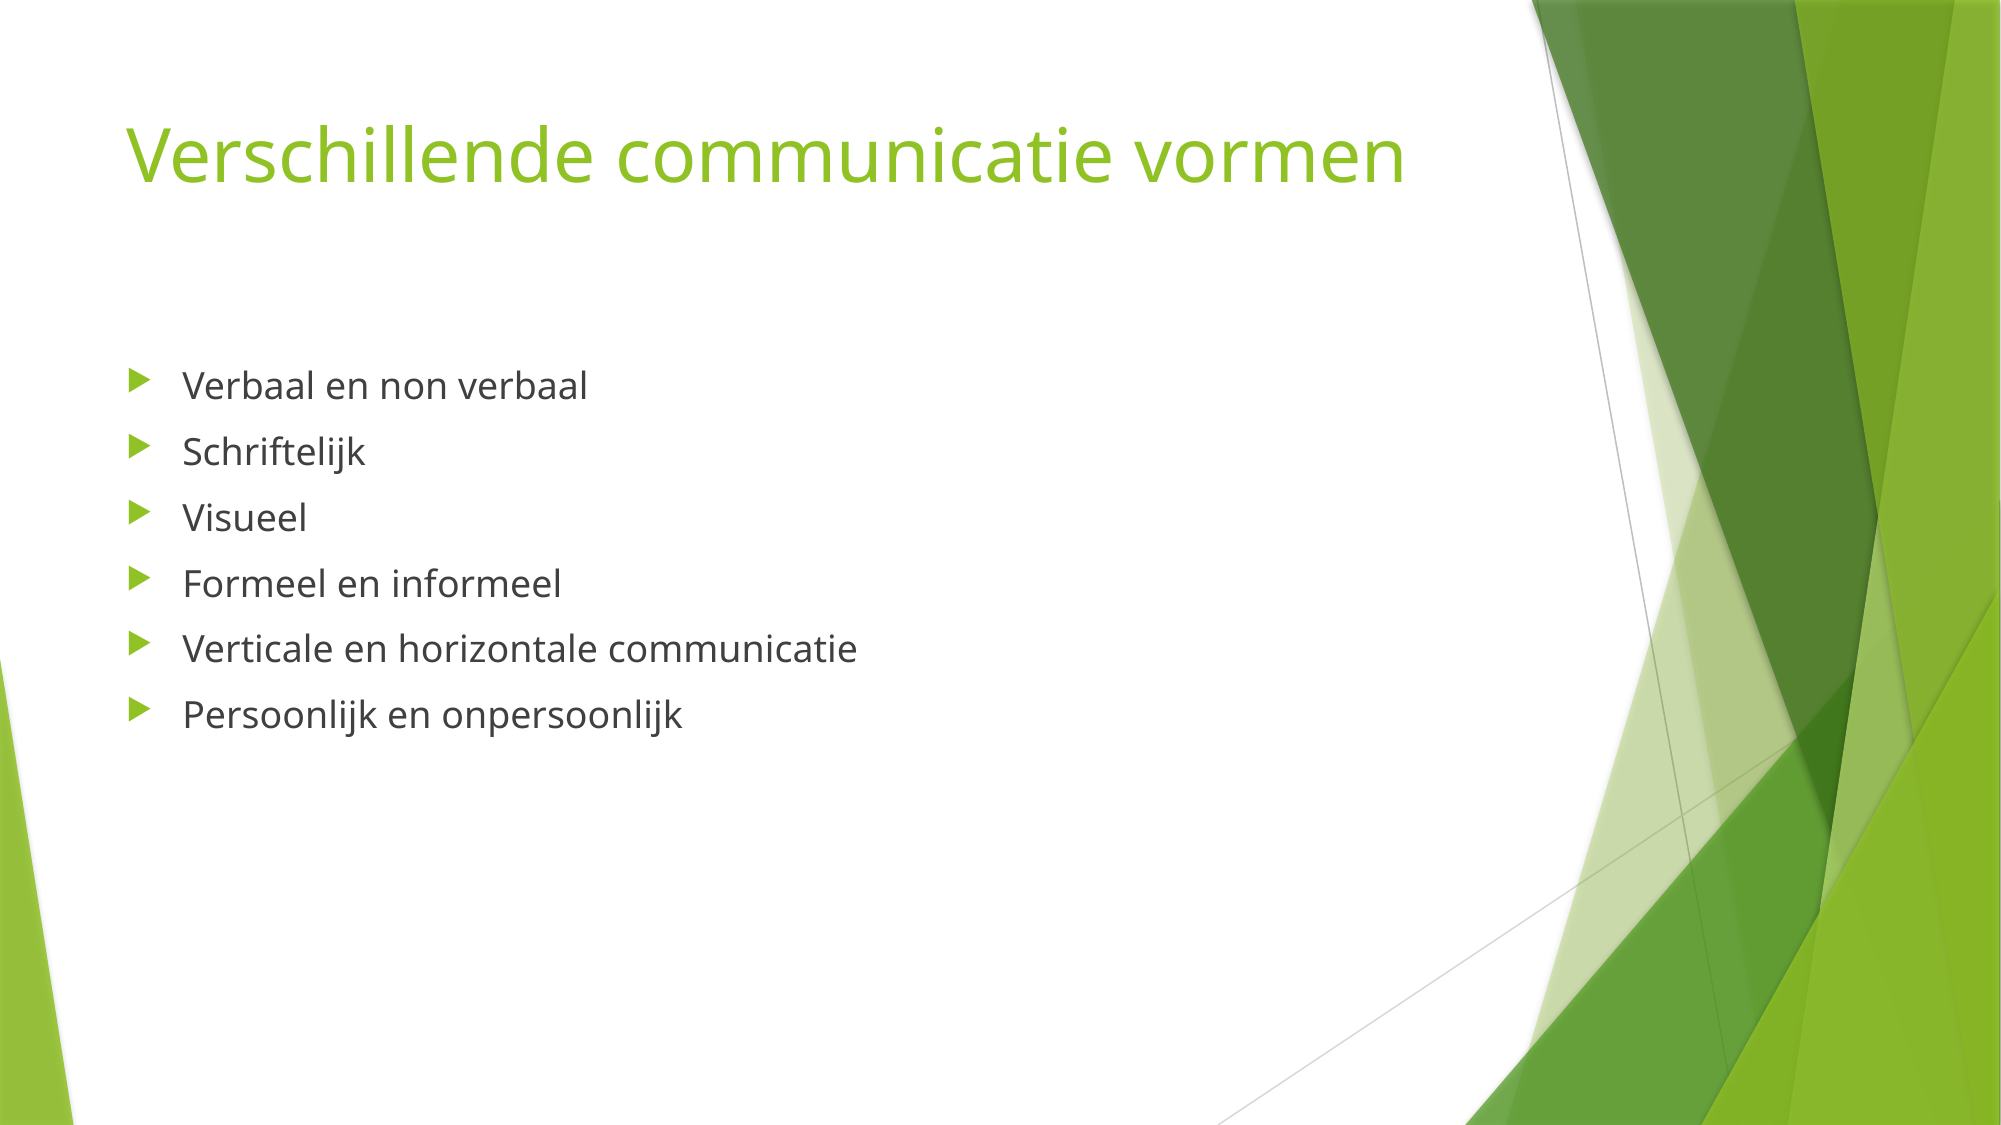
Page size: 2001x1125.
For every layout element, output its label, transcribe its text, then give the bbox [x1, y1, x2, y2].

list Verbaal en non verbaal Schriftelijk Visueel Formeel en informeel Verticale en horizontale communicatie Persoonlijk en onpersoonlijk [111, 354, 1522, 992]
title Verschillende communicatie vormen [111, 99, 1522, 317]
